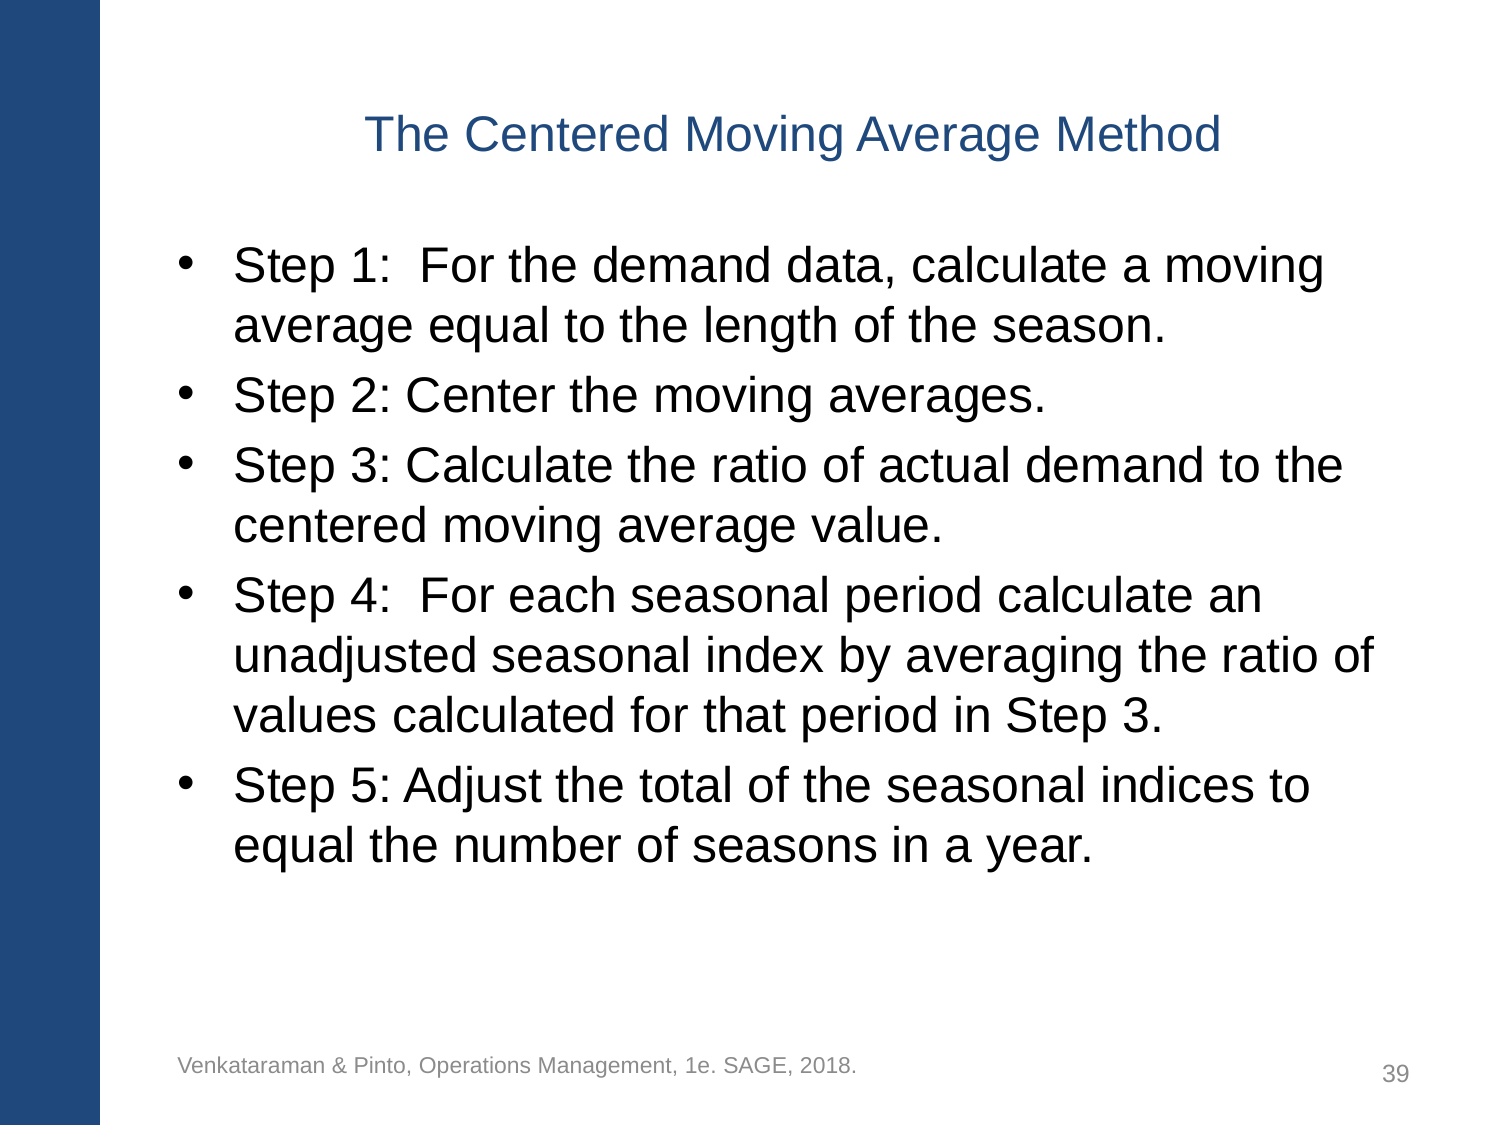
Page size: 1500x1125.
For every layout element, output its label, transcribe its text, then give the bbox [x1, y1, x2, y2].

title The Centered Moving Average Method [162, 37, 1425, 224]
slide_number 39 [1350, 1042, 1425, 1103]
list Step 1: For the demand data, calculate a moving average equal to the length of the season. Step 2: Center the moving averages. Step 3: Calculate the ratio of actual demand to the centered moving average value. Step 4: For each seasonal period calculate an unadjusted seasonal index by averaging the ratio of values calculated for that period in Step 3. Step 5: Adjust the total of the seasonal indices to equal the number of seasons in a year. [162, 224, 1425, 1025]
footer Venkataraman & Pinto, Operations Management, 1e. SAGE, 2018. [162, 1042, 1313, 1103]
